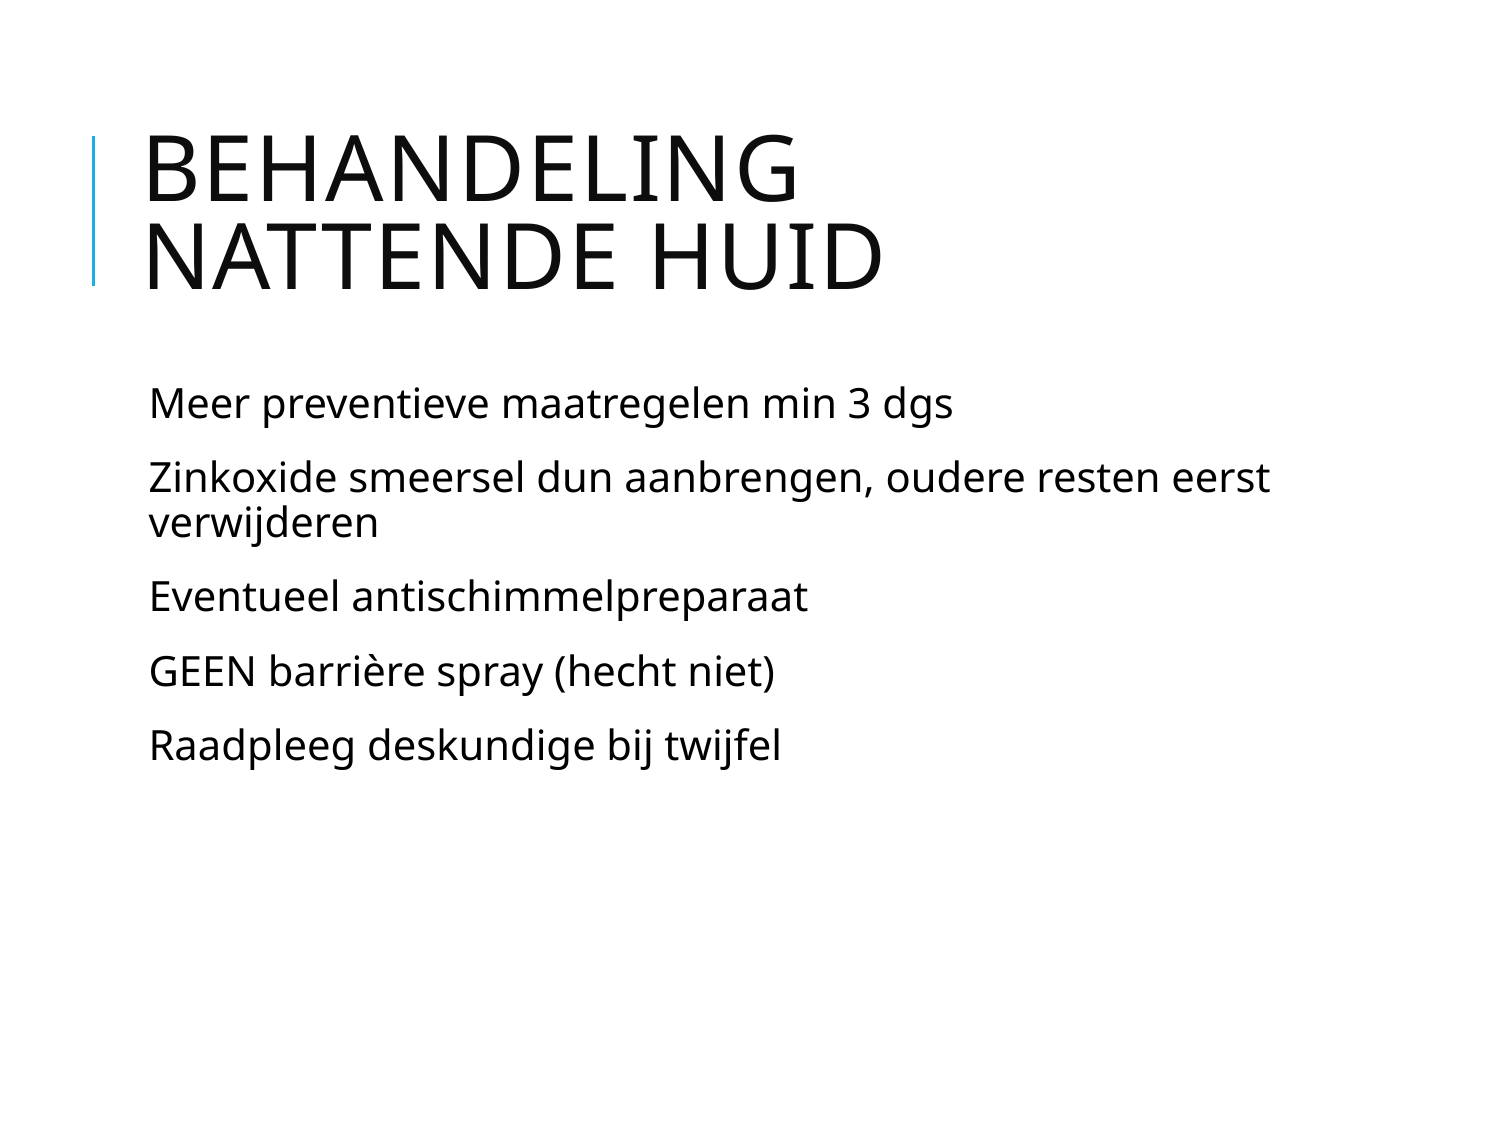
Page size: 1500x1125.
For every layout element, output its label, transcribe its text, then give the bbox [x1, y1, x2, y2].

list Meer preventieve maatregelen min 3 dgs Zinkoxide smeersel dun aanbrengen, oudere resten eerst verwijderen Eventueel antischimmelpreparaat GEEN barrière spray (hecht niet) Raadpleeg deskundige bij twijfel [126, 375, 1322, 1035]
title Behandeling nattende huid [126, 96, 1322, 342]
